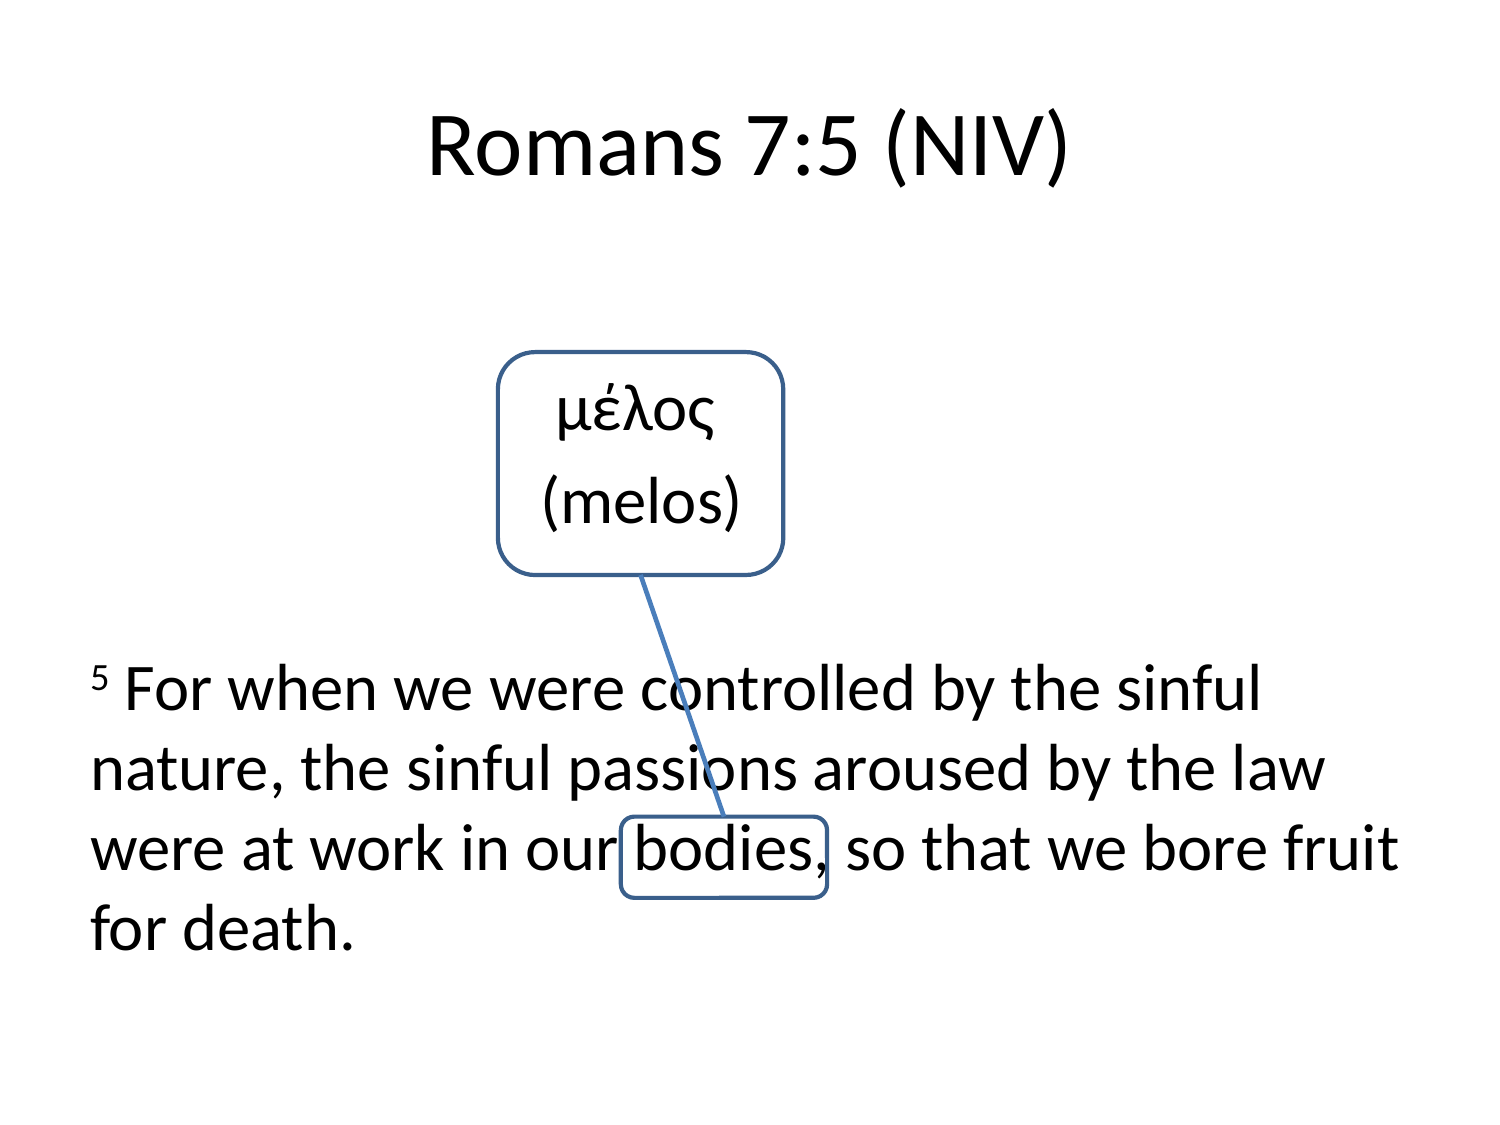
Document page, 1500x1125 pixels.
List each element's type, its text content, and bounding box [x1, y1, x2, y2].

text_box [495, 349, 786, 578]
text_box [618, 814, 830, 900]
title Romans 7:5 (NIV) [75, 45, 1425, 233]
list μέλος (melos) 5 For when we were controlled by the sinful nature, the sinful passions aroused by the law were at work in our bodies, so that we bore fruit for death. [75, 262, 1425, 1005]
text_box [640, 574, 725, 817]
